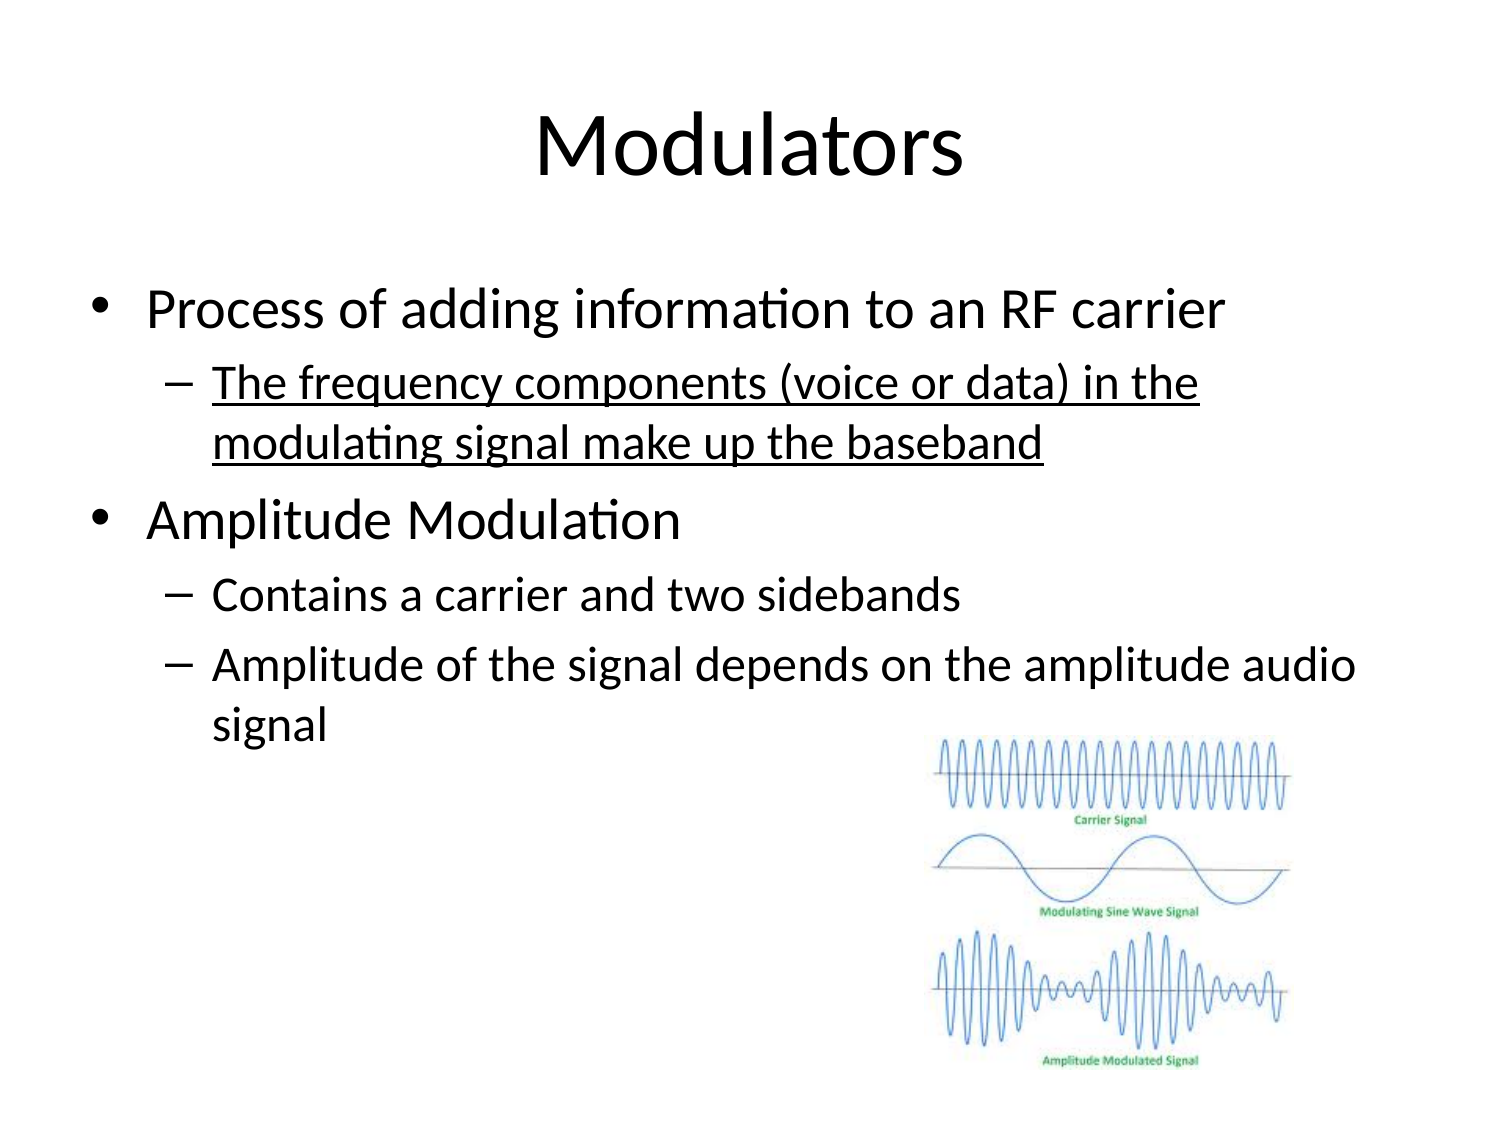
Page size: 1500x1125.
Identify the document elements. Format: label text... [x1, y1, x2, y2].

title Modulators [75, 45, 1425, 233]
picture [924, 735, 1294, 1070]
list Process of adding information to an RF carrier The frequency components (voice or data) in the modulating signal make up the baseband Amplitude Modulation Contains a carrier and two sidebands Amplitude of the signal depends on the amplitude audio signal [75, 262, 1425, 1005]
